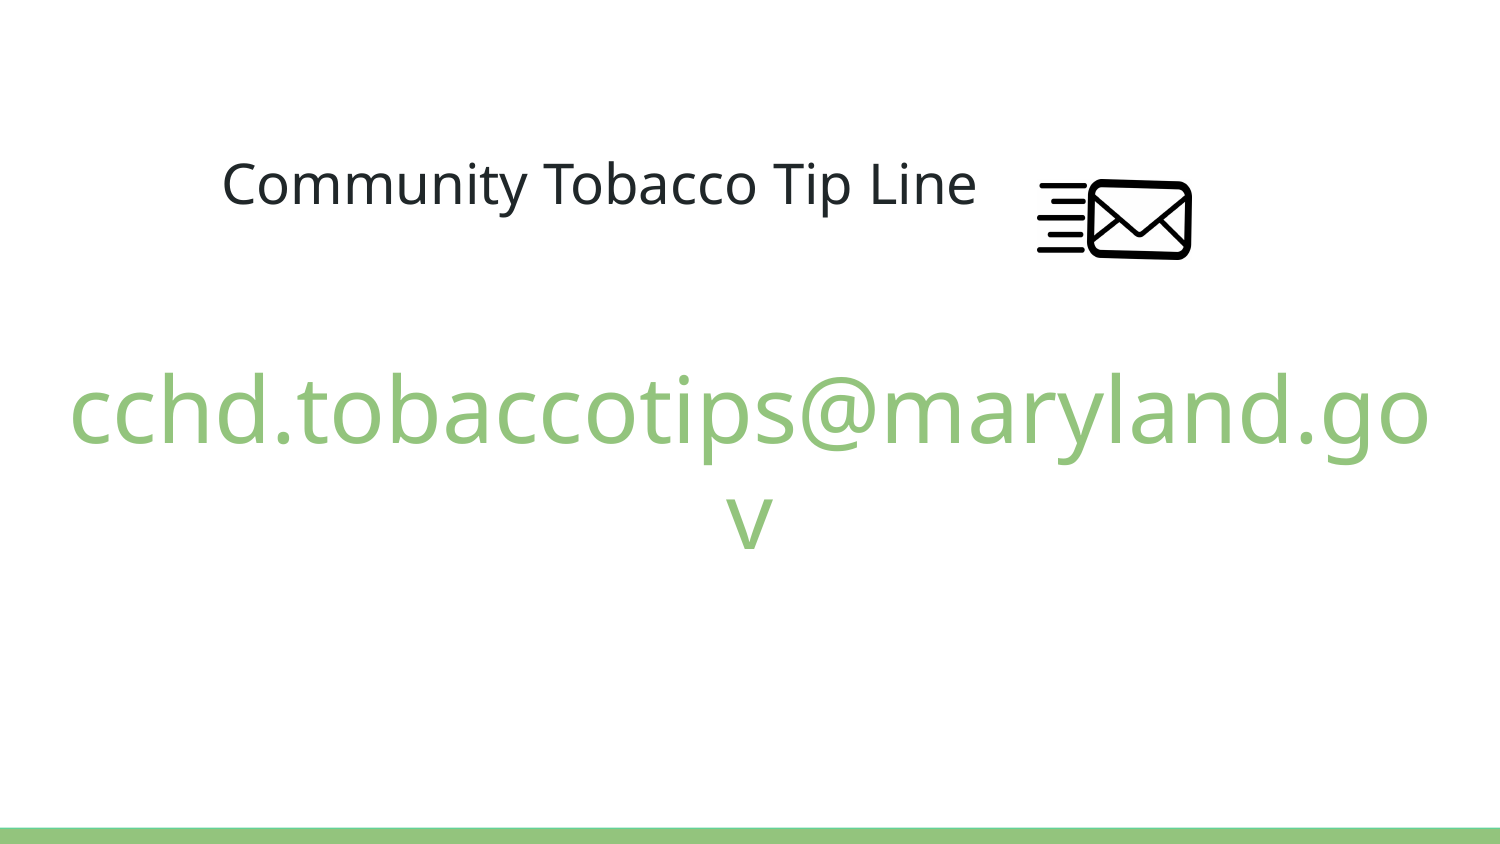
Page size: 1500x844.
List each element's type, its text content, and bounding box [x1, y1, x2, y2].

picture [1036, 179, 1192, 260]
title Community Tobacco Tip Line [206, 133, 1500, 270]
list cchd.tobaccotips@maryland.gov [51, 344, 1449, 519]
text_box [0, 829, 1500, 844]
